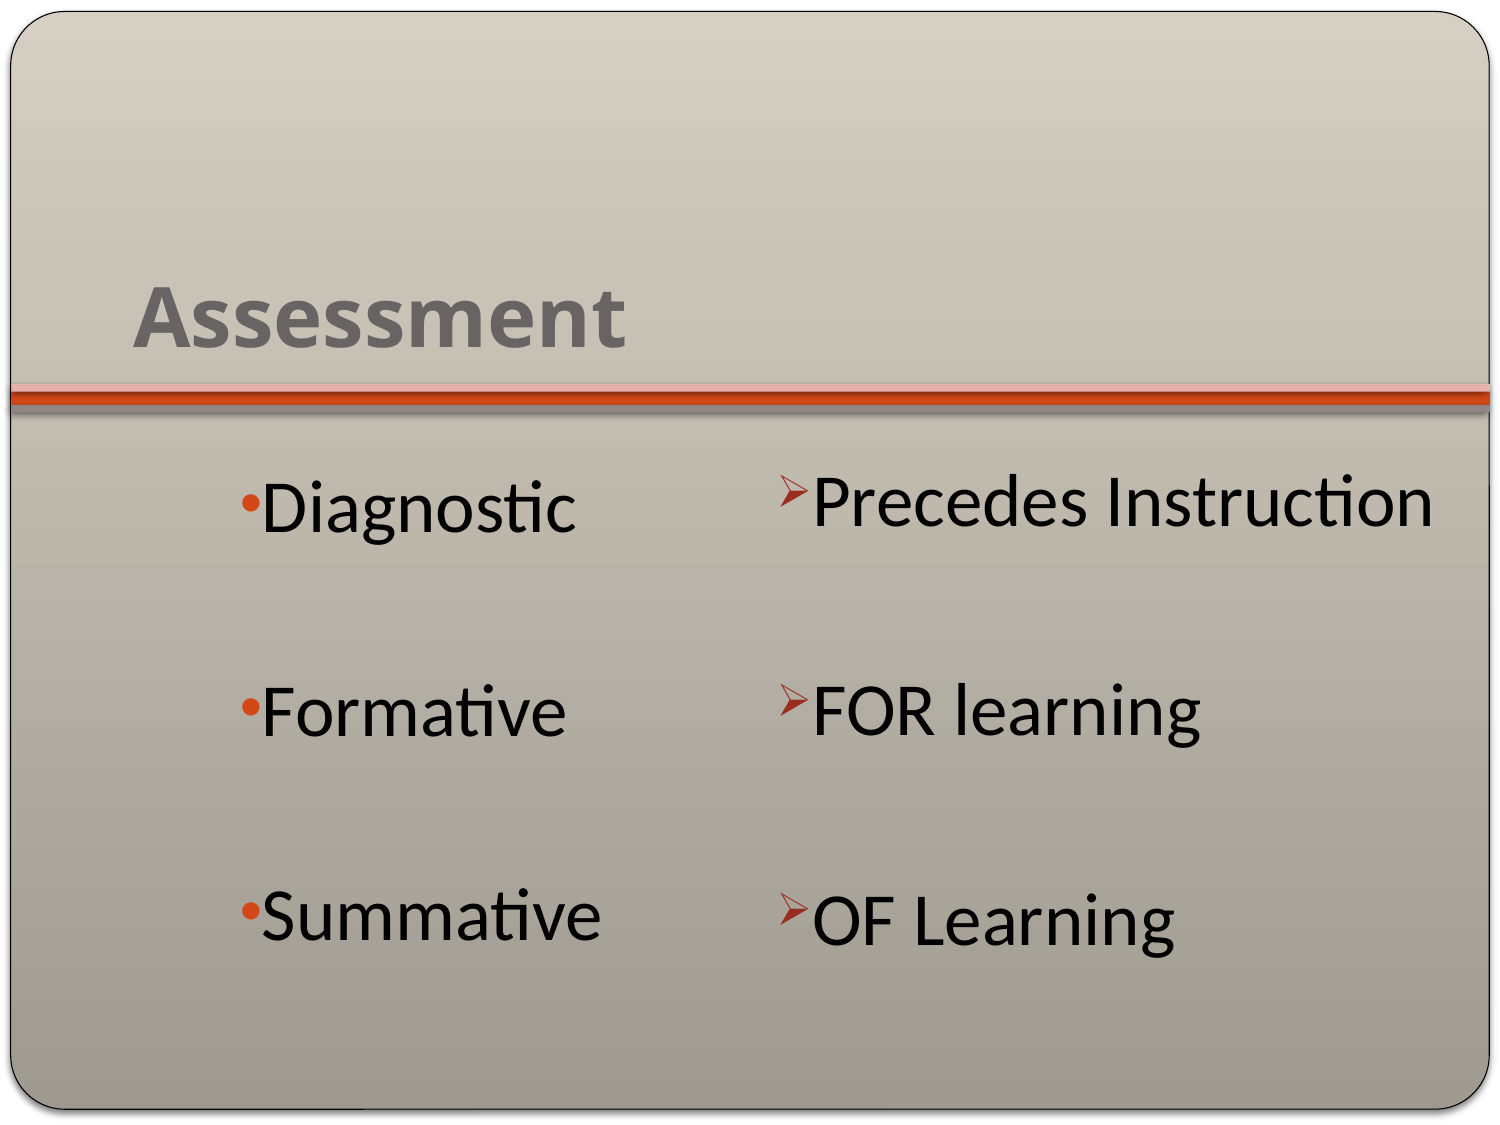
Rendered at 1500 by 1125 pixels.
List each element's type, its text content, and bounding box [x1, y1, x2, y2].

text_box Precedes Instruction FOR learning OF Learning [761, 444, 1459, 1073]
title Assessment [118, 156, 1394, 380]
list Diagnostic Formative Summative [225, 450, 774, 1079]
